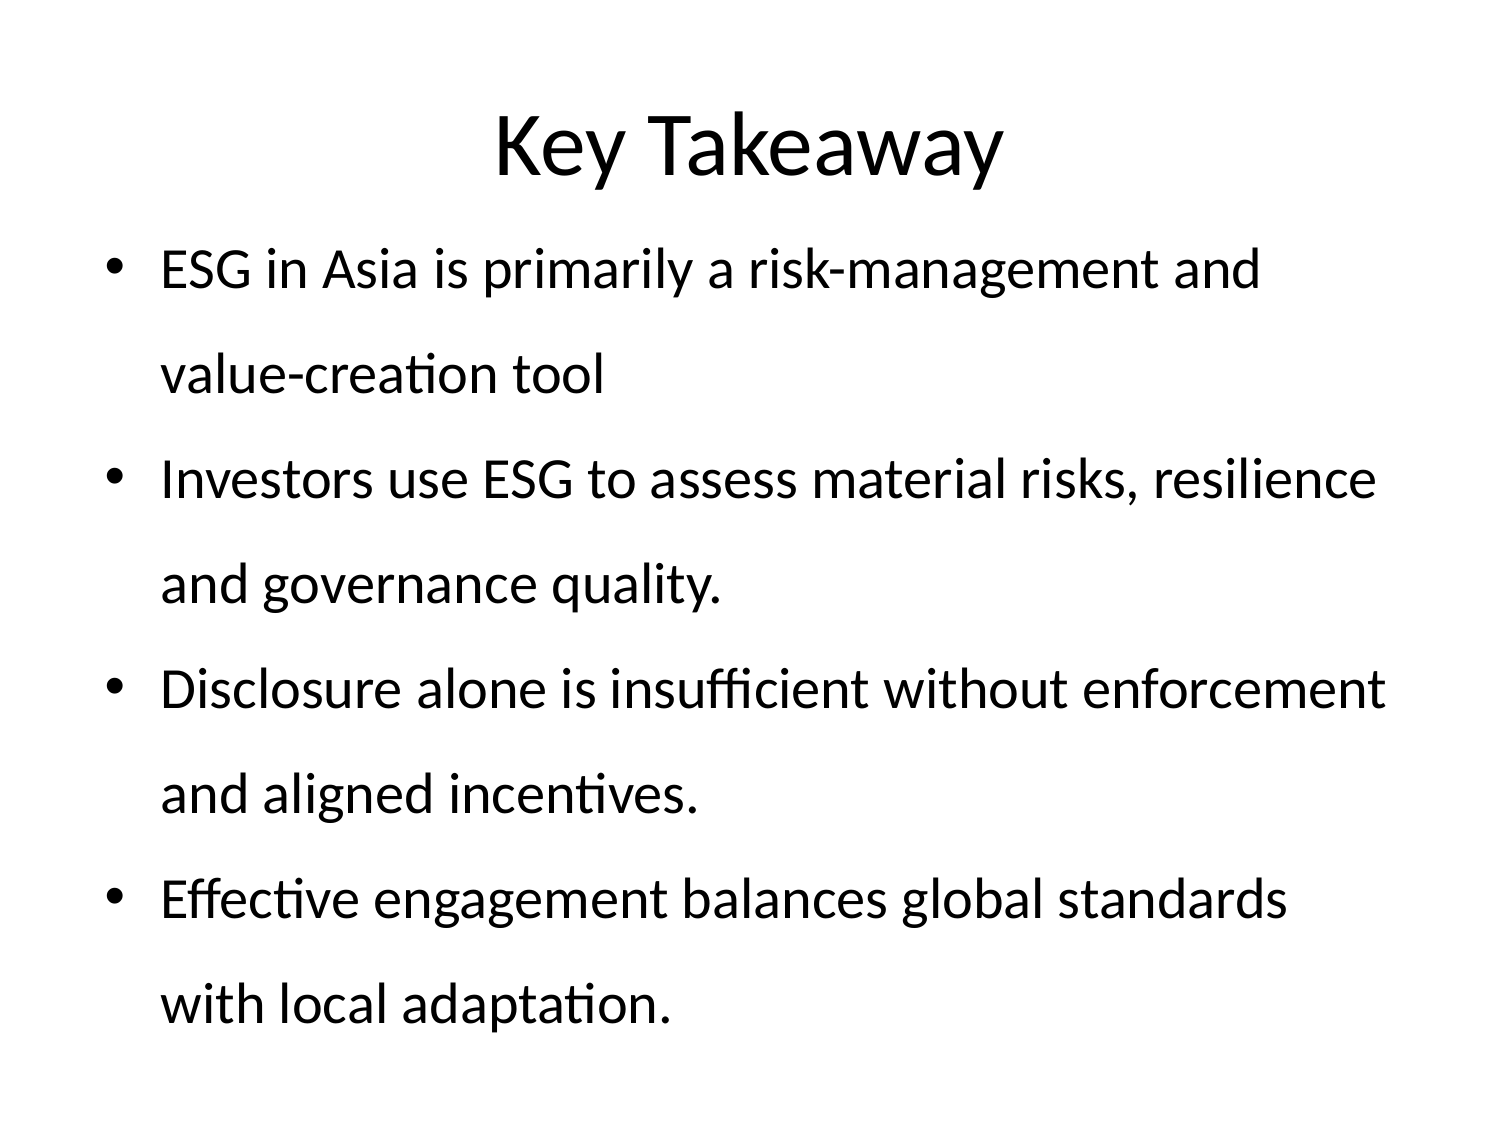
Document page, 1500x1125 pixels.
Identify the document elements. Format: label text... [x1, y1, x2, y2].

list ESG in Asia is primarily a risk-management and value-creation tool Investors use ESG to assess material risks, resilience and governance quality. Disclosure alone is insufficient without enforcement and aligned incentives. Effective engagement balances global standards with local adaptation. [89, 188, 1411, 1043]
title Key Takeaway [75, 45, 1425, 233]
